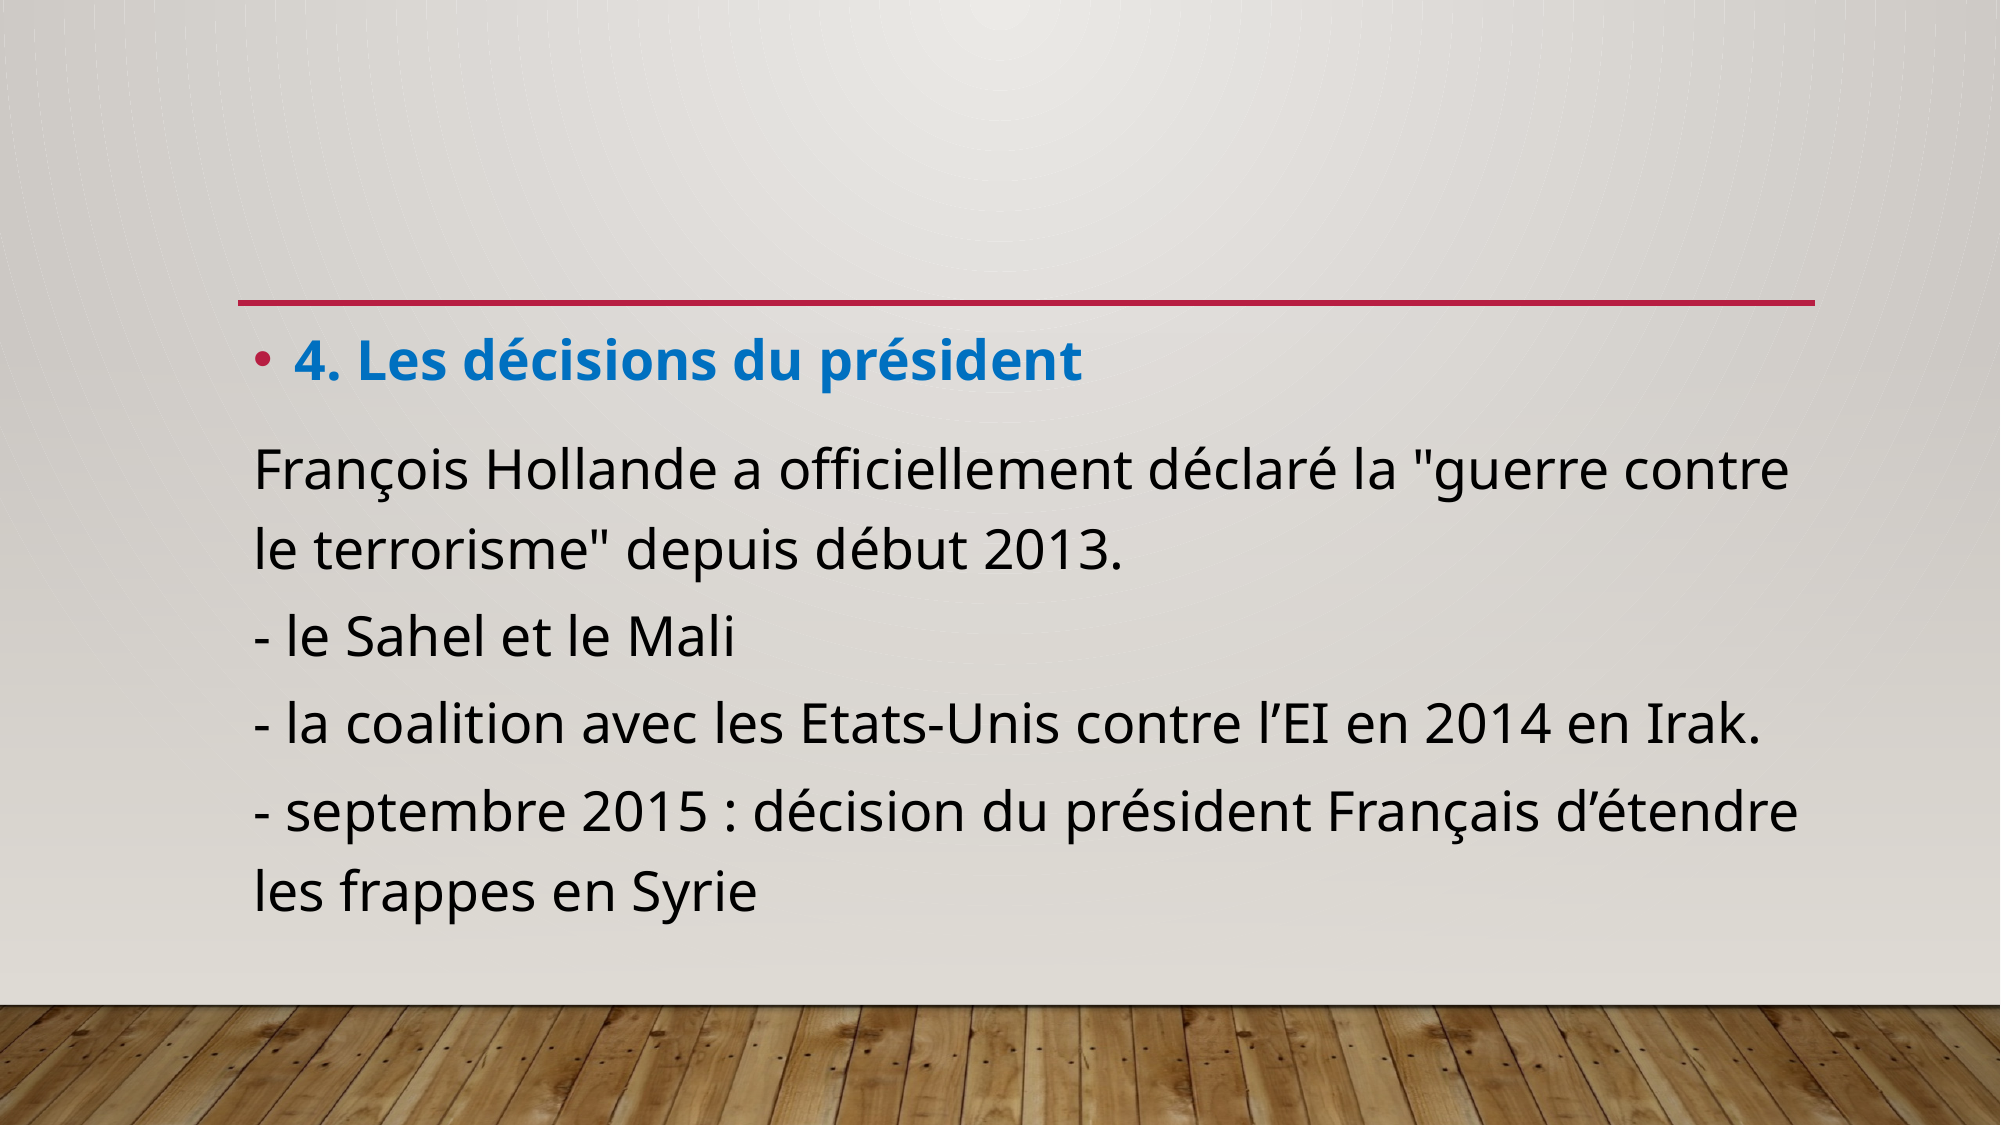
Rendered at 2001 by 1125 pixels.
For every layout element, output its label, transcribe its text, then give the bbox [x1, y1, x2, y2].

picture [0, 1005, 2000, 1125]
list 4. Les décisions du président François Hollande a officiellement déclaré la "guerre contre le terrorisme" depuis début 2013. - le Sahel et le Mali - la coalition avec les Etats-Unis contre l’EI en 2014 en Irak. - septembre 2015 : décision du président Français d’étendre les frappes en Syrie [238, 304, 1850, 1006]
